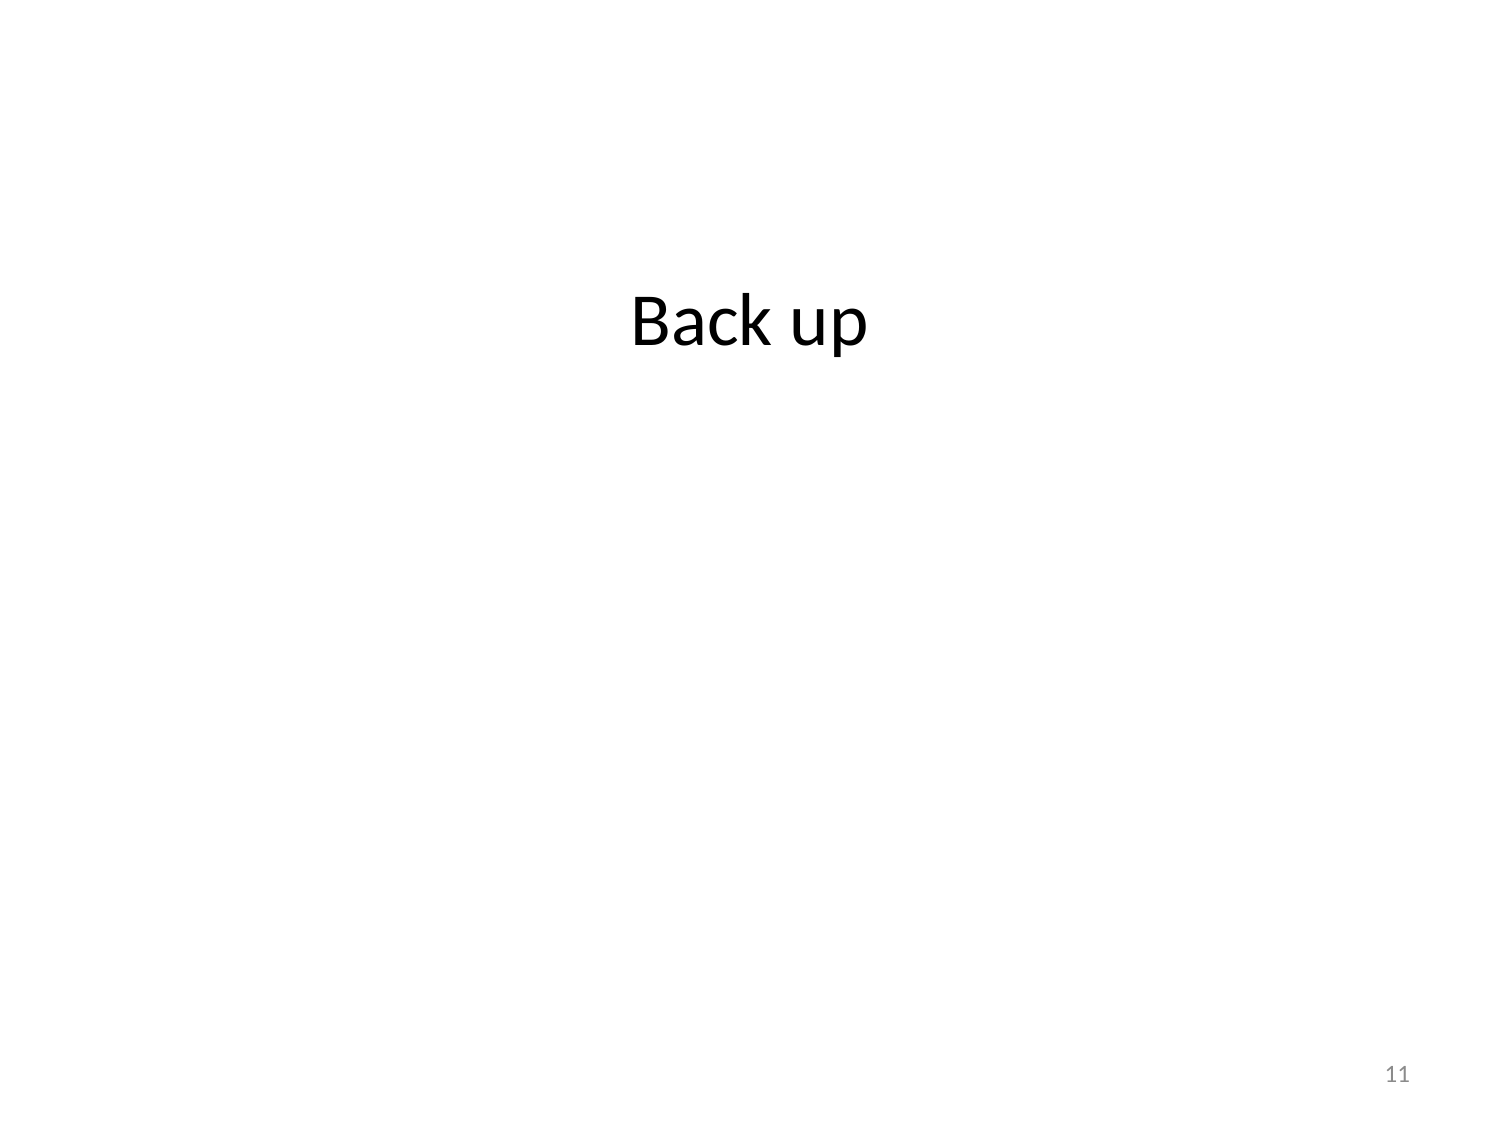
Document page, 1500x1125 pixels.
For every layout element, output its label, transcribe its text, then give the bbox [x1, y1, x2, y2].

list Back up [75, 262, 1425, 1005]
slide_number 11 [1074, 1042, 1425, 1103]
